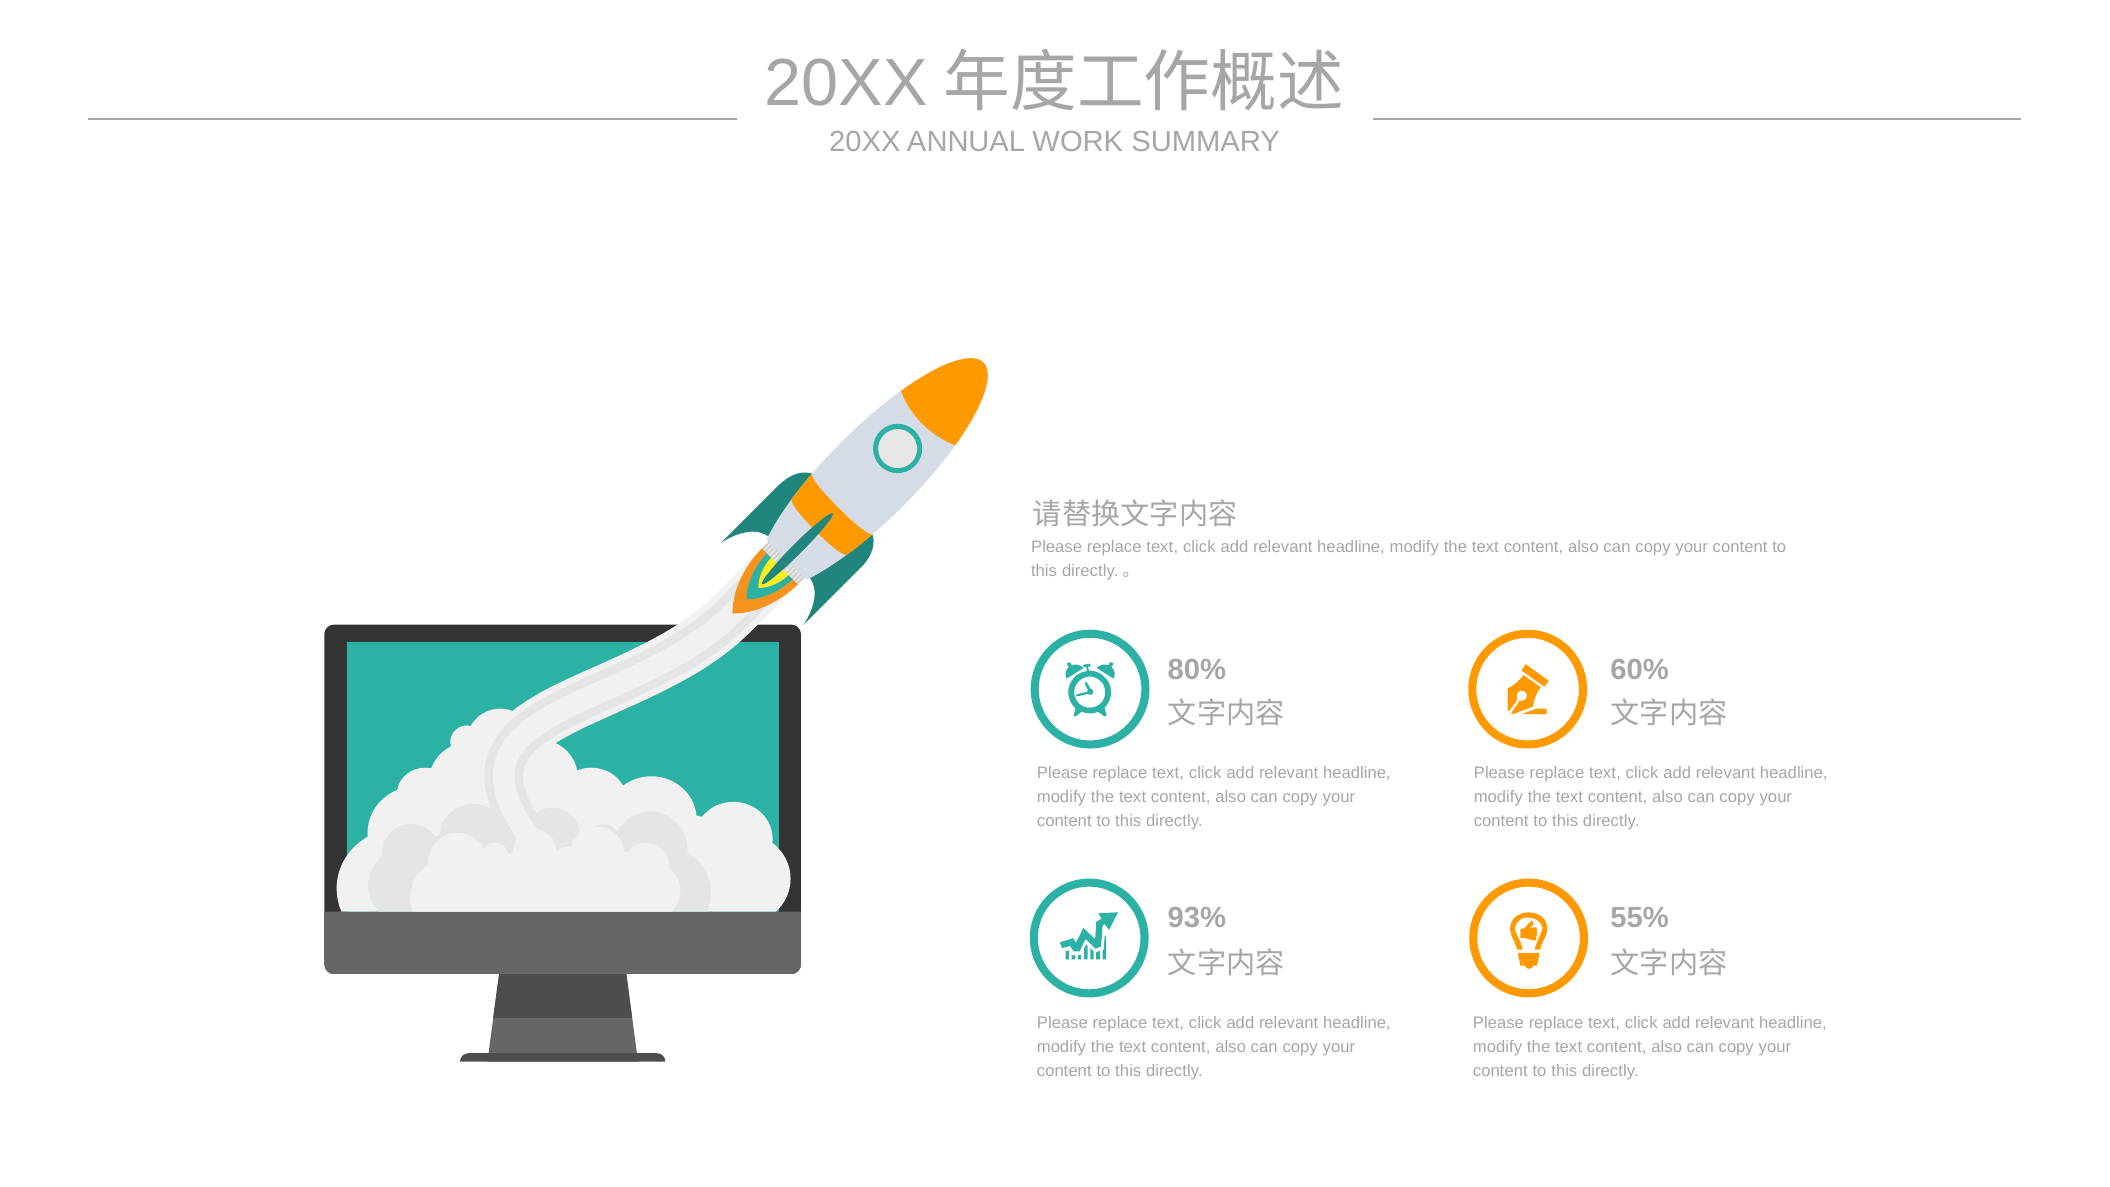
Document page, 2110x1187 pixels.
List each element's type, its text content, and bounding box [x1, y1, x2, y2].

text_box Please replace text, click add relevant headline, modify the text content, also can copy your content to this directly.。 [1016, 524, 1825, 588]
text_box [1507, 664, 1549, 715]
text_box Please replace text, click add relevant headline, modify the text content, also can copy your content to this directly. [1022, 1000, 1416, 1087]
text_box Please replace text, click add relevant headline, modify the text content, also can copy your content to this directly. [1458, 1000, 1852, 1087]
text_box 文字内容 [1595, 680, 1743, 737]
text_box [1059, 912, 1119, 952]
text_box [324, 345, 1001, 1062]
text_box 文字内容 [1153, 680, 1300, 737]
text_box [1517, 952, 1540, 969]
text_box [1102, 935, 1106, 960]
text_box Please replace text, click add relevant headline, modify the text content, also can copy your content to this directly. [1022, 750, 1416, 837]
text_box [1083, 944, 1088, 960]
text_box Please replace text, click add relevant headline, modify the text content, also can copy your content to this directly. [1459, 750, 1853, 837]
text_box [1028, 877, 1150, 999]
text_box 55% [1595, 883, 1684, 941]
text_box 文字内容 [1595, 930, 1743, 988]
text_box [1096, 950, 1100, 960]
text_box 60% [1595, 636, 1684, 693]
text_box [1065, 950, 1069, 960]
text_box 20XX ANNUAL WORK SUMMARY [824, 122, 1285, 158]
text_box [1468, 877, 1590, 999]
text_box 80% [1152, 636, 1242, 693]
text_box [1510, 912, 1548, 950]
text_box 请替换文字内容 [1018, 481, 1253, 524]
text_box [1065, 662, 1111, 717]
text_box [1029, 628, 1151, 750]
text_box [1096, 662, 1115, 679]
text_box 93% [1152, 883, 1242, 941]
text_box 文字内容 [1153, 930, 1300, 988]
text_box [1467, 628, 1589, 750]
text_box 20XX年度工作概述 [730, 38, 1379, 119]
text_box [1090, 948, 1094, 960]
